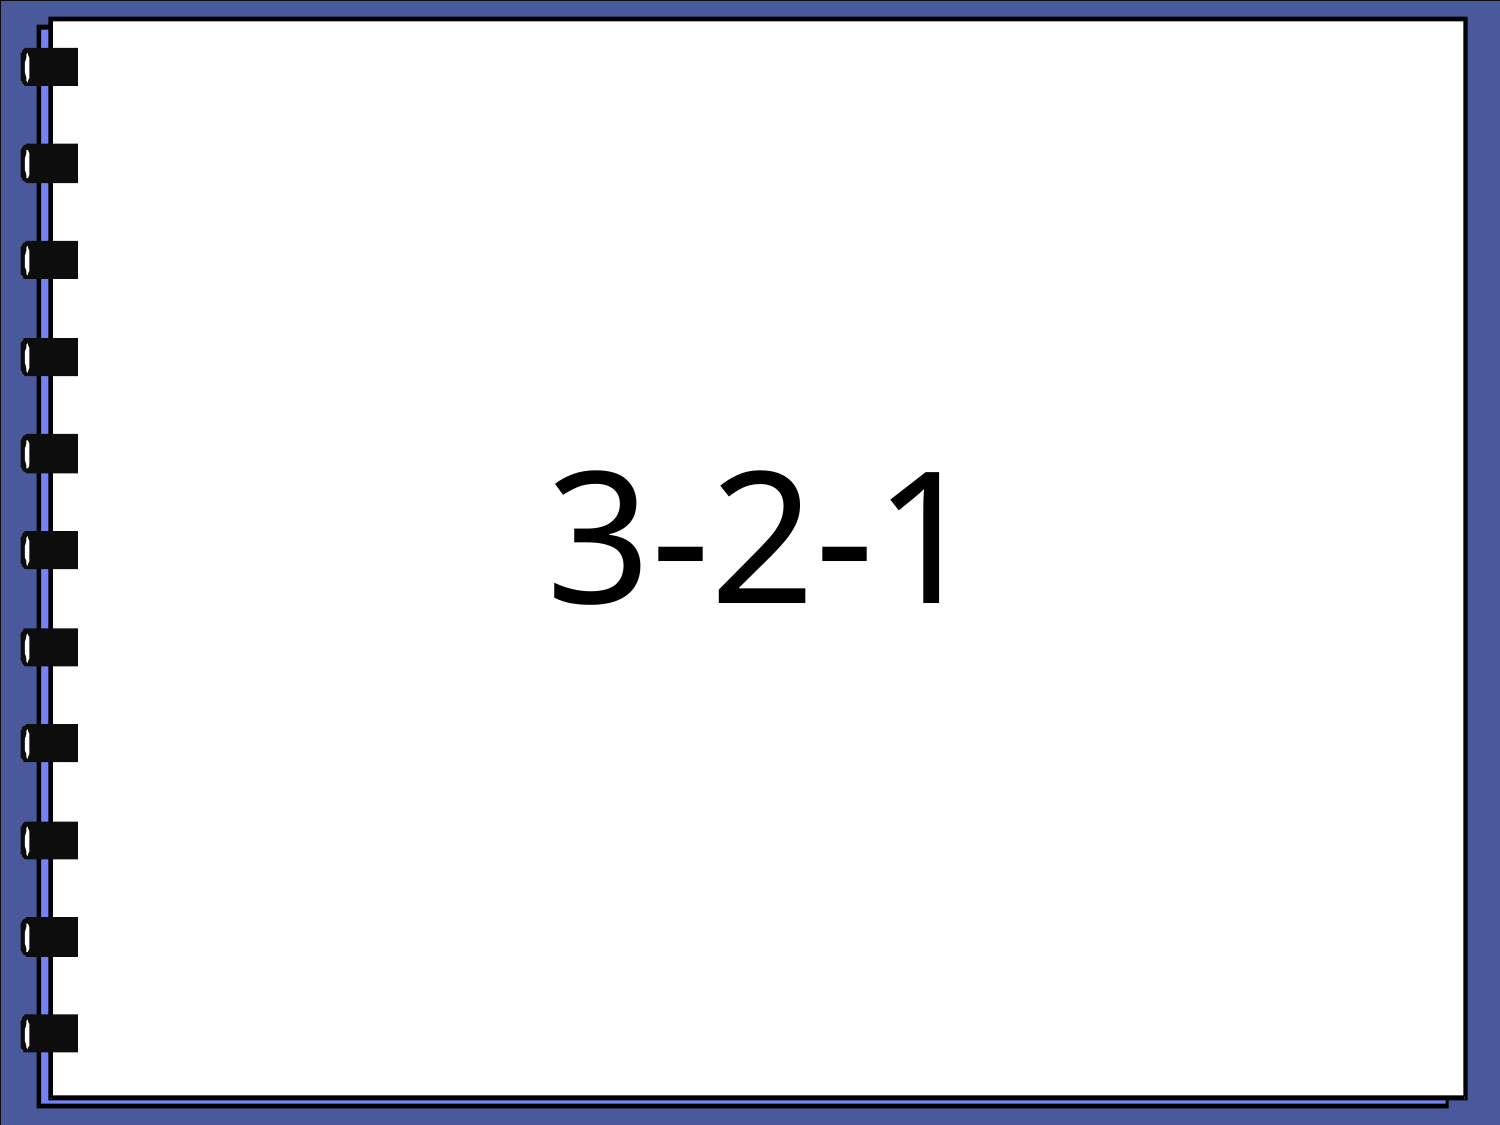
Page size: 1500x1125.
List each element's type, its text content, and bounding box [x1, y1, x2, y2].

text_box 3-2-1 [162, 412, 1363, 648]
